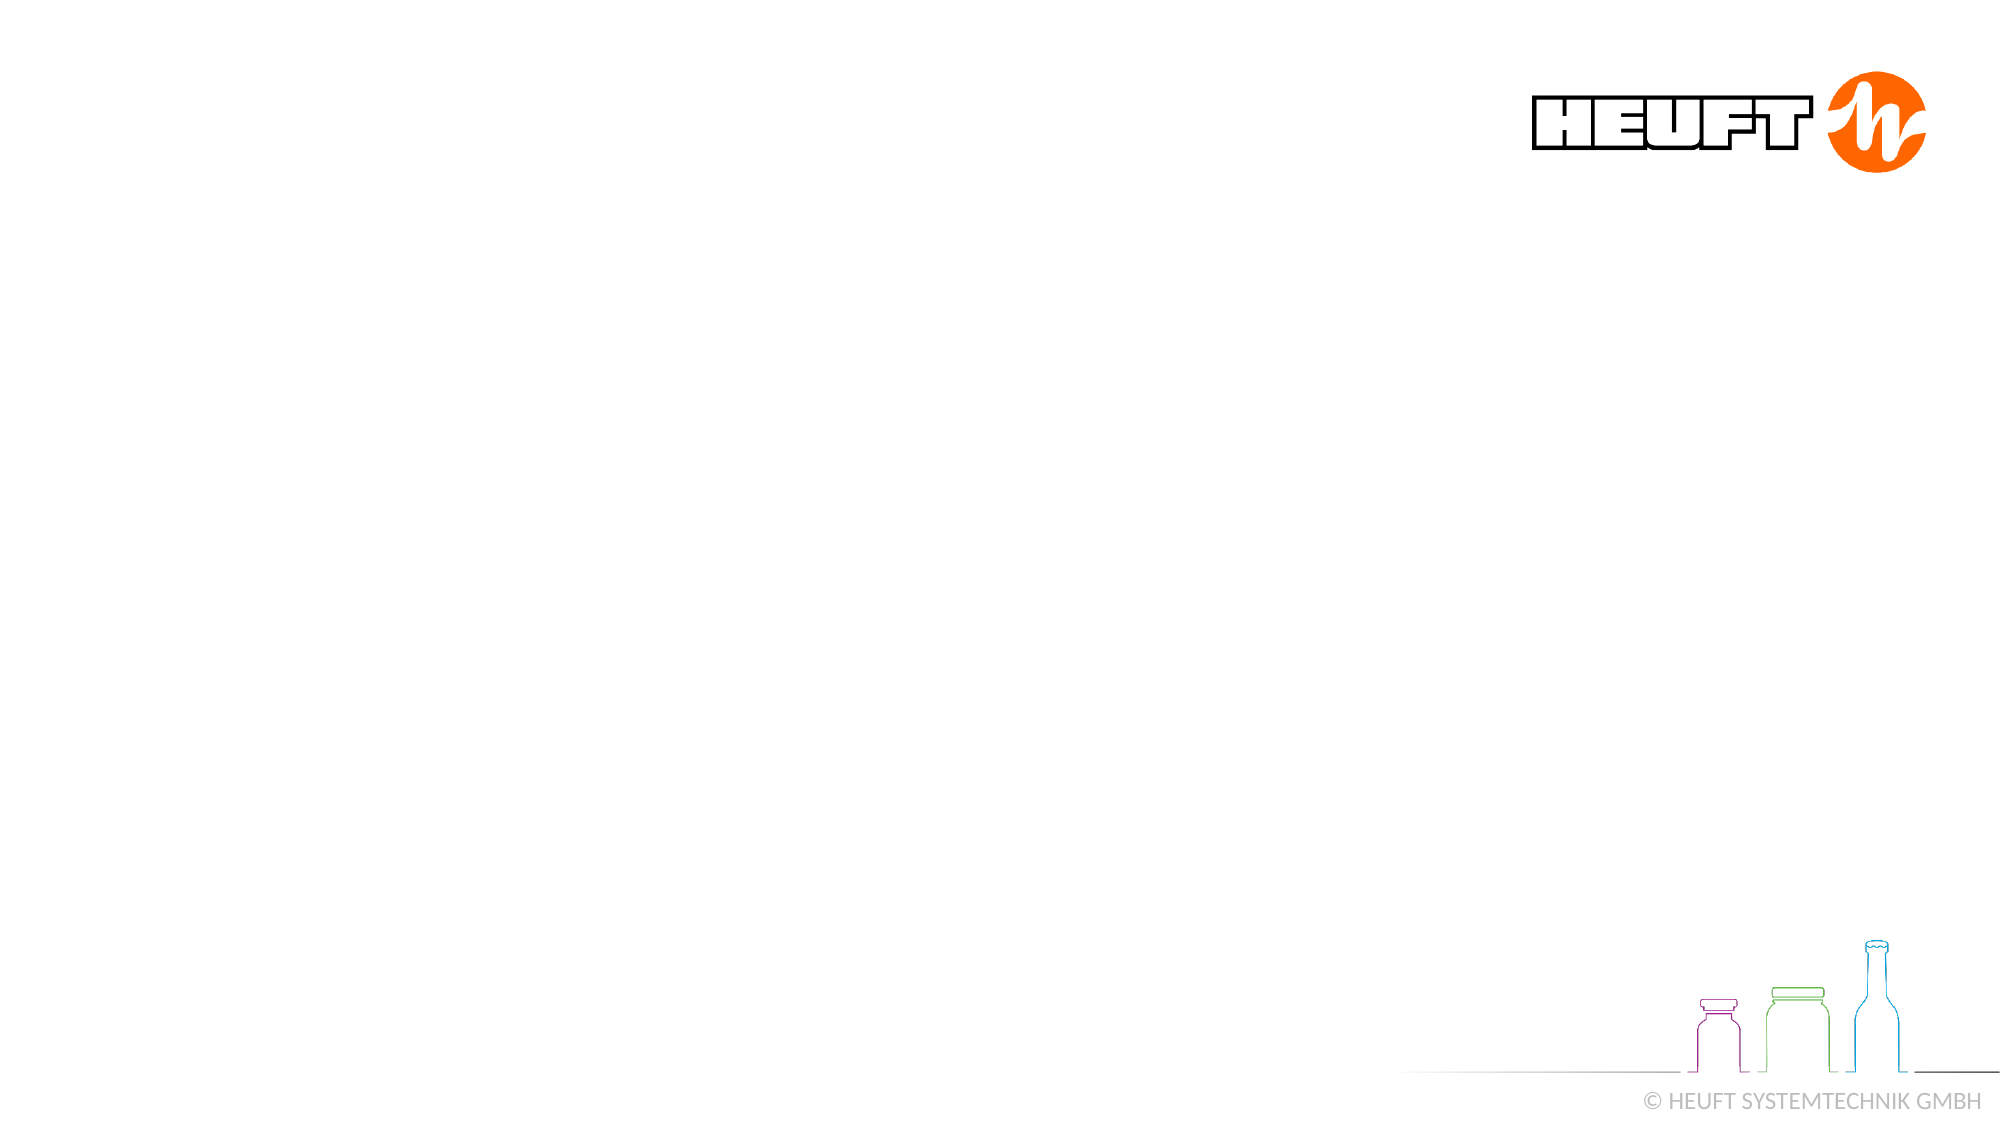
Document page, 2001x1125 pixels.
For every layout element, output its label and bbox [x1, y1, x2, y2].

picture [1047, 924, 2000, 1091]
picture [1532, 71, 1927, 173]
